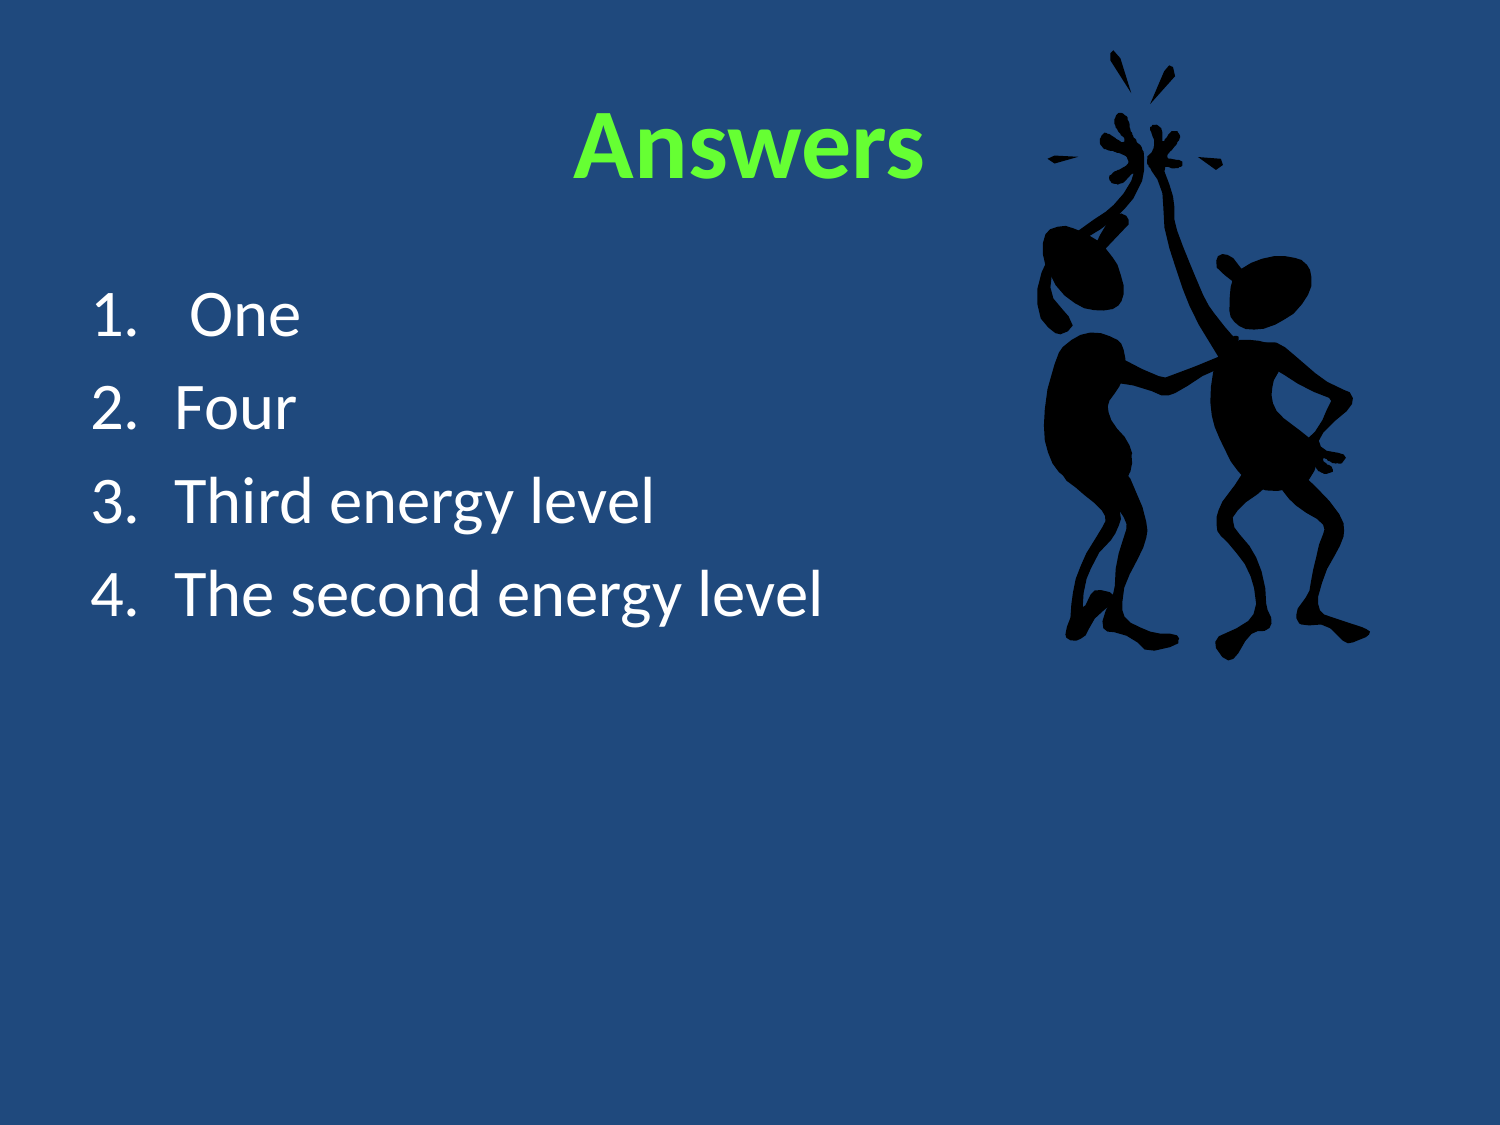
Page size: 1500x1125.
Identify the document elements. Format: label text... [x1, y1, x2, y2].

list One Four Third energy level The second energy level [75, 262, 1425, 1005]
picture [1037, 49, 1371, 661]
title Answers [75, 45, 1425, 233]
